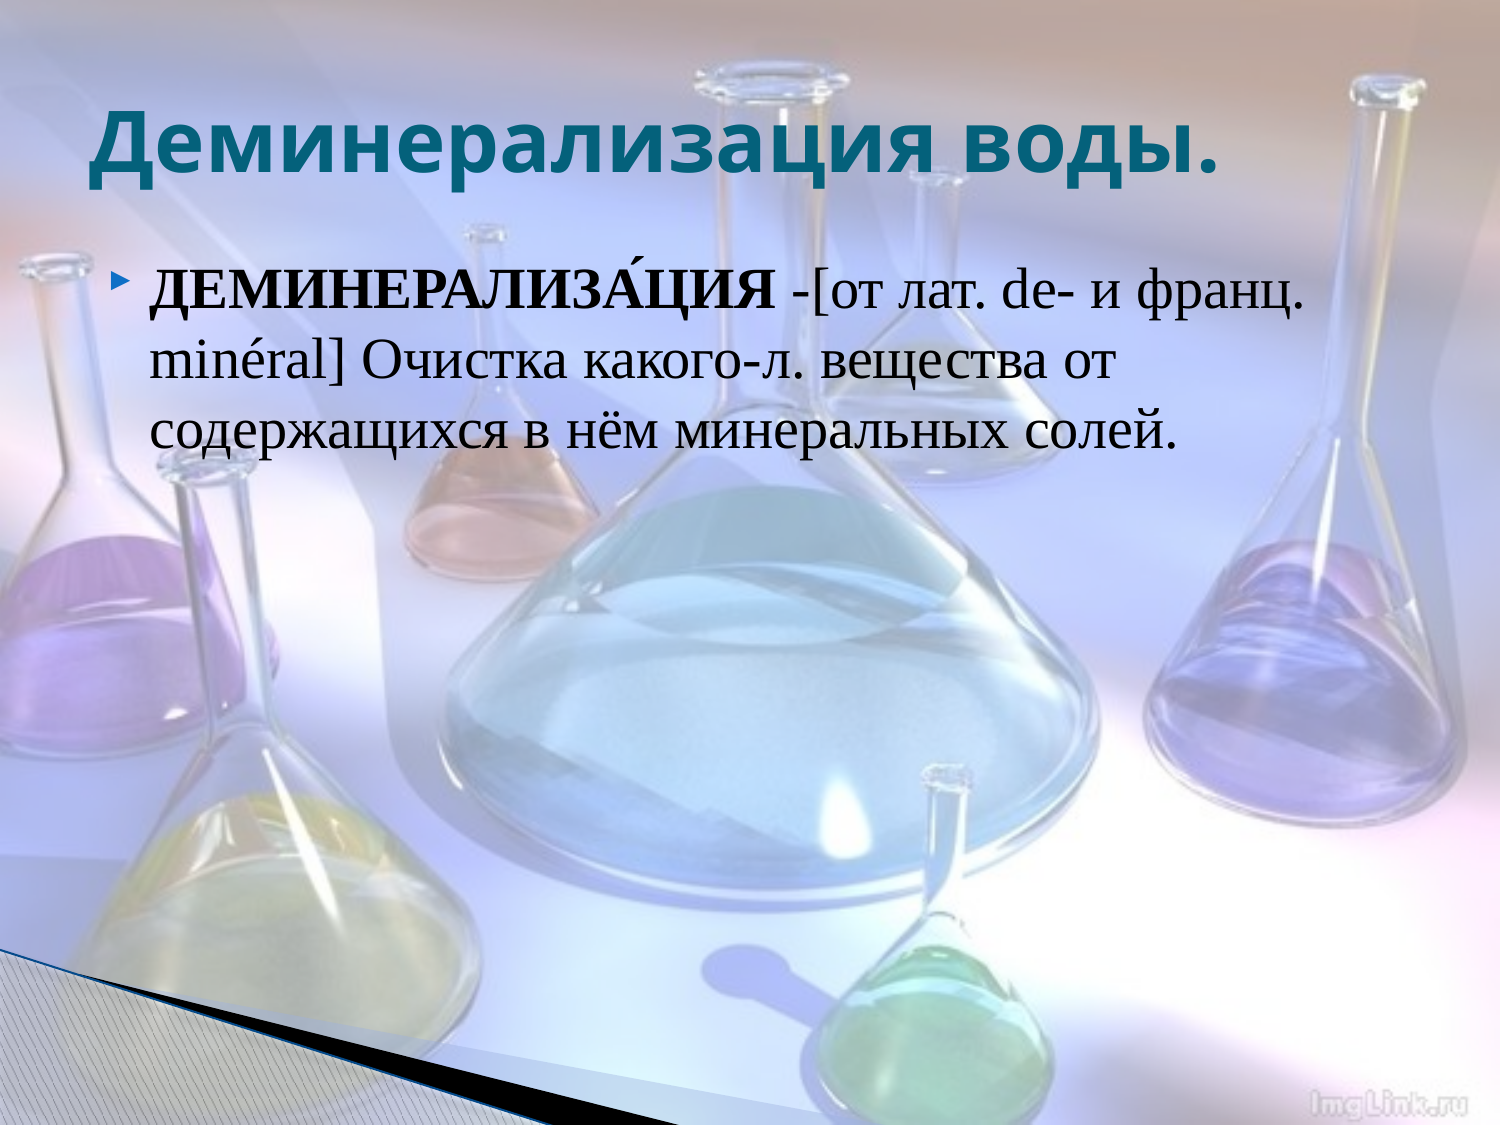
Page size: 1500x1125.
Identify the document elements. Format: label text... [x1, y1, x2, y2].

title Деминерализация воды. [75, 45, 1425, 233]
list ДЕМИНЕРАЛИЗА́ЦИЯ -[от лат. de- и франц. minéral] Очистка какого-л. вещества от содержащихся в нём минеральных солей. [75, 243, 1425, 986]
